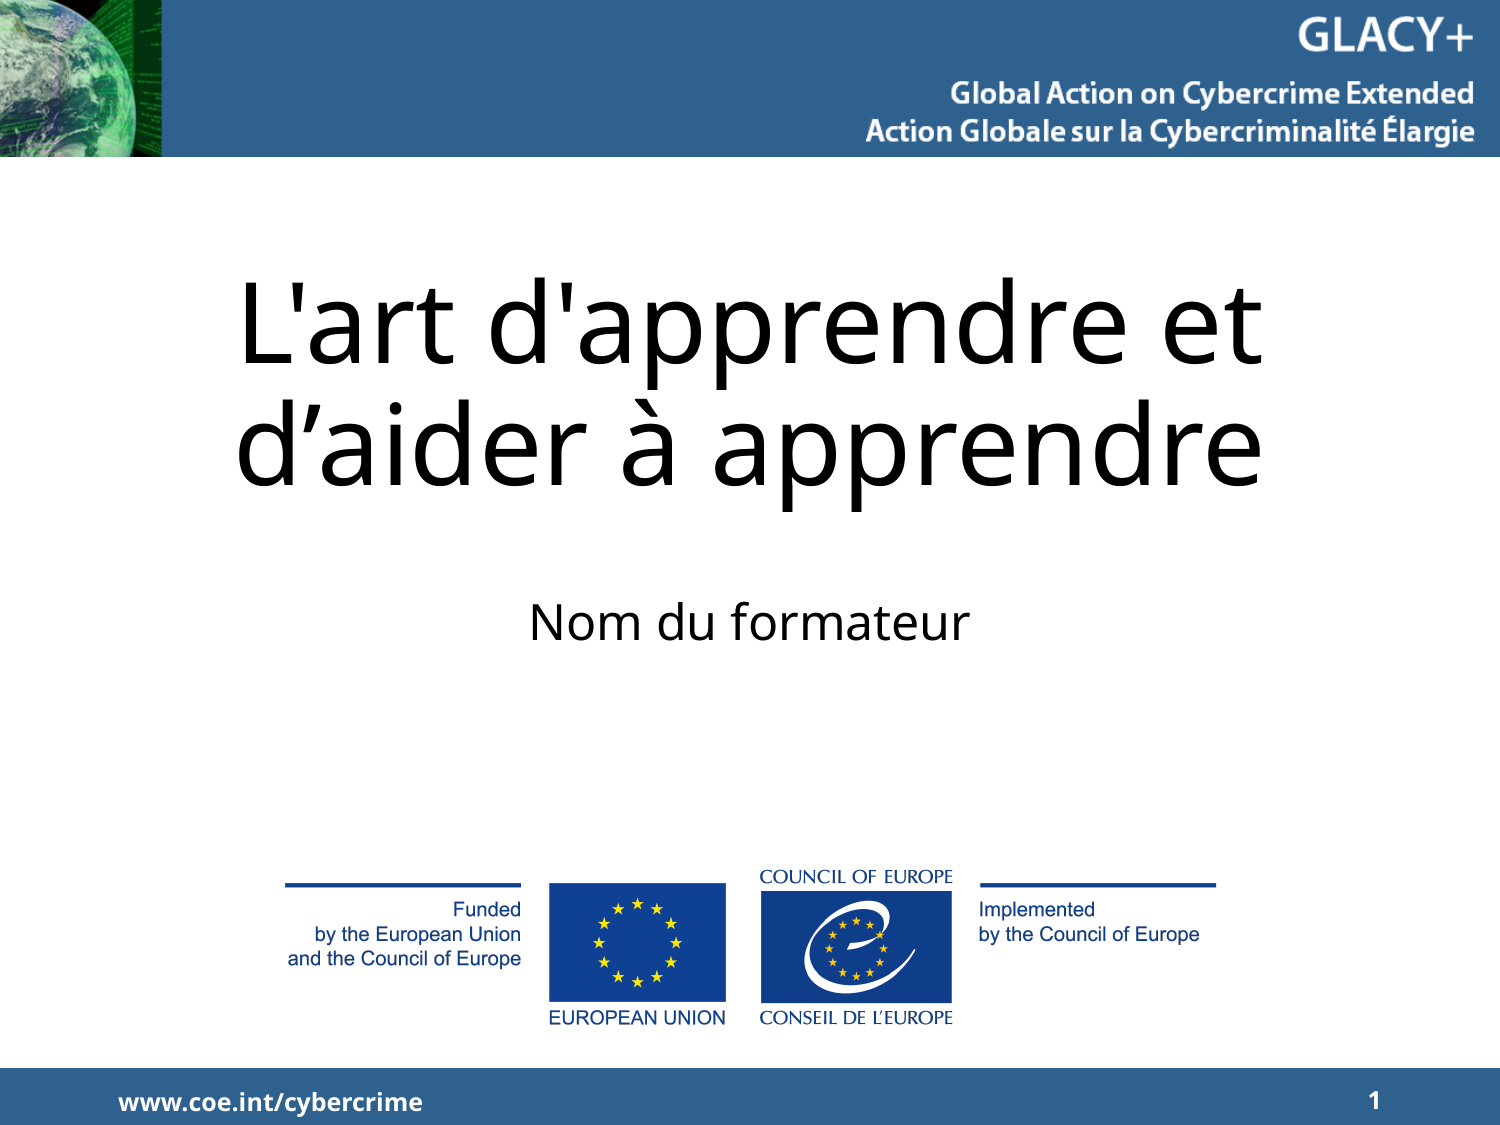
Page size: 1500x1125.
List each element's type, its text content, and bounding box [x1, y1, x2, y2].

picture [283, 868, 1217, 1026]
slide_number www.coe.int/cybercrime [103, 1071, 491, 1125]
picture [0, 0, 1500, 157]
subtitle Nom du formateur [187, 589, 1313, 795]
slide_number 1 [1059, 1071, 1397, 1125]
title L'art d'apprendre et d’aider à apprendre [112, 245, 1388, 517]
